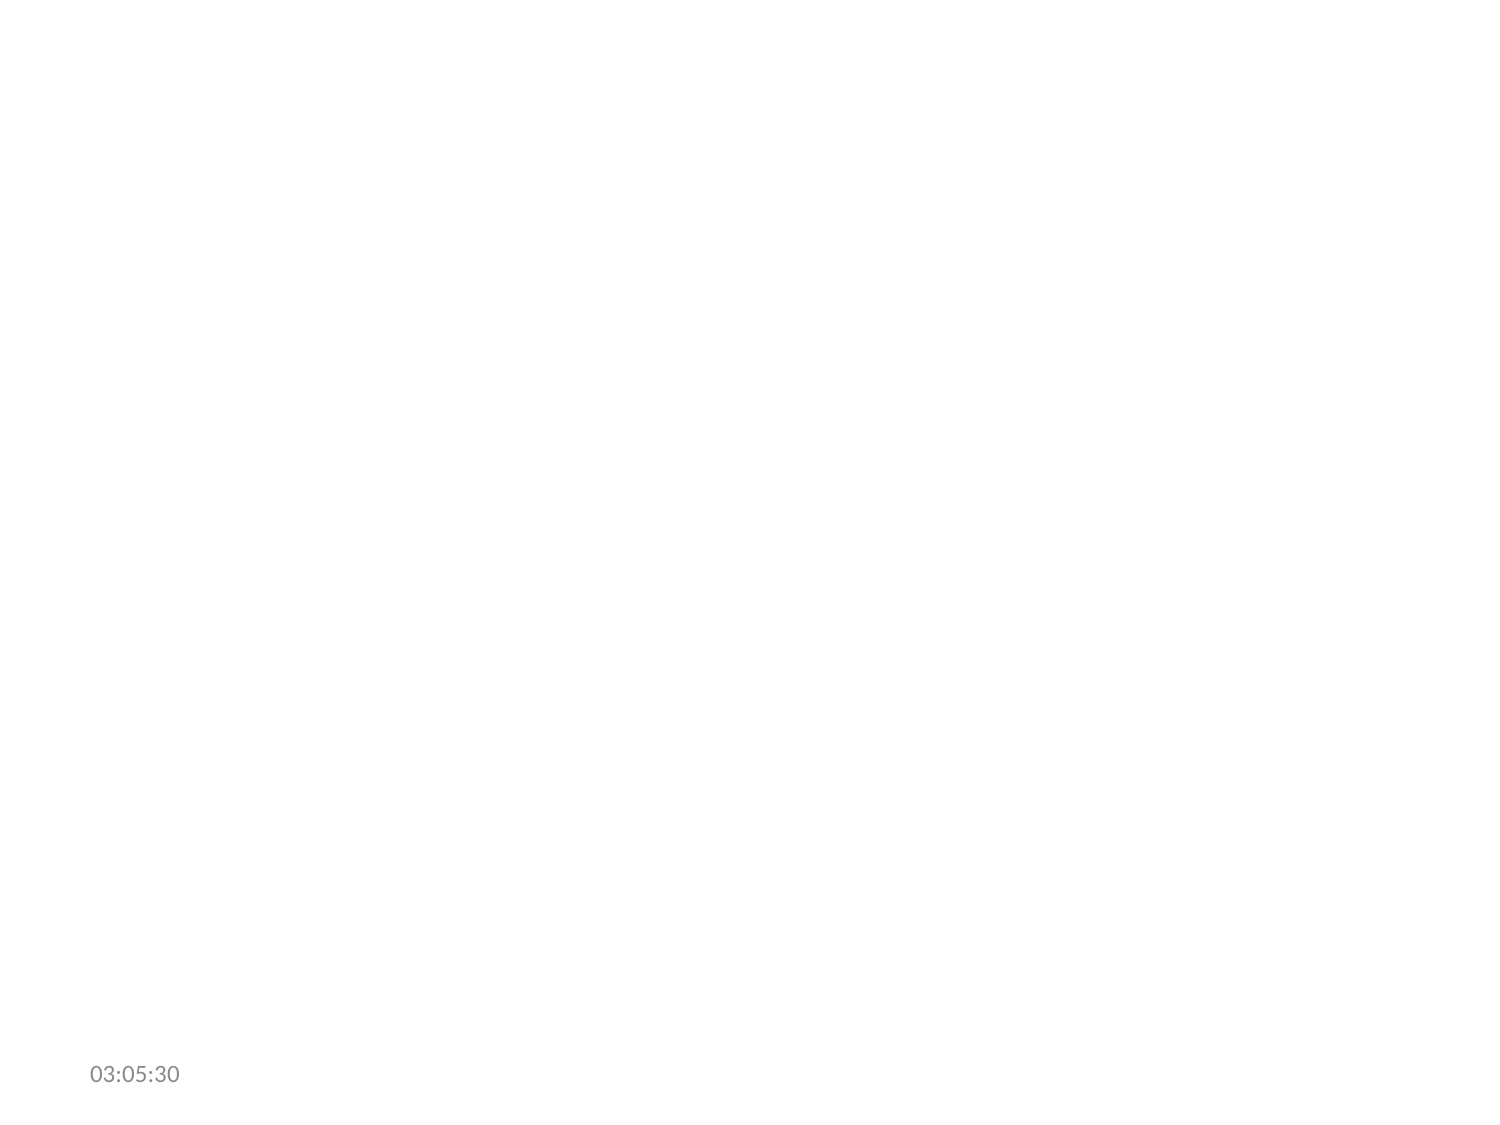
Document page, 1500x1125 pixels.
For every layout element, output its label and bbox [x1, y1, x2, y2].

slide_number [75, 1042, 425, 1103]
